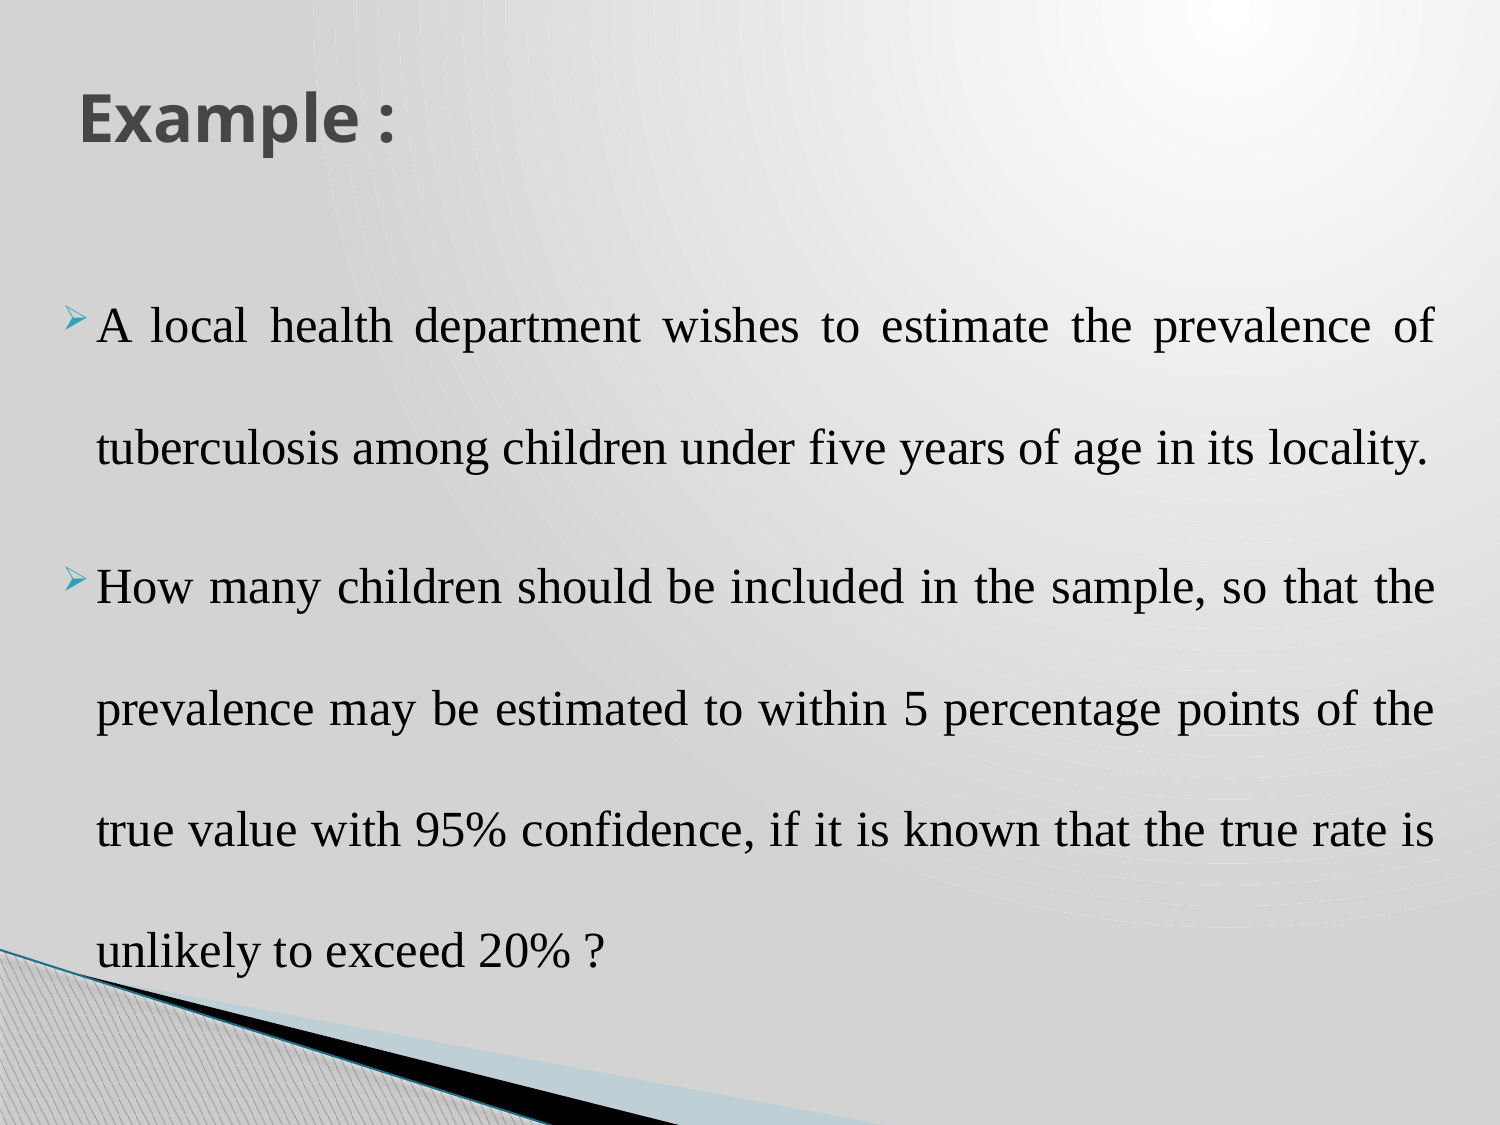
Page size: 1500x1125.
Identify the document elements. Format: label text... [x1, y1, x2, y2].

title Example : [62, 62, 1413, 169]
list A local health department wishes to estimate the prevalence of tuberculosis among children under five years of age in its locality. How many children should be included in the sample, so that the prevalence may be estimated to within 5 percentage points of the true value with 95% confidence, if it is known that the true rate is unlikely to exceed 20% ? [47, 224, 1453, 1005]
